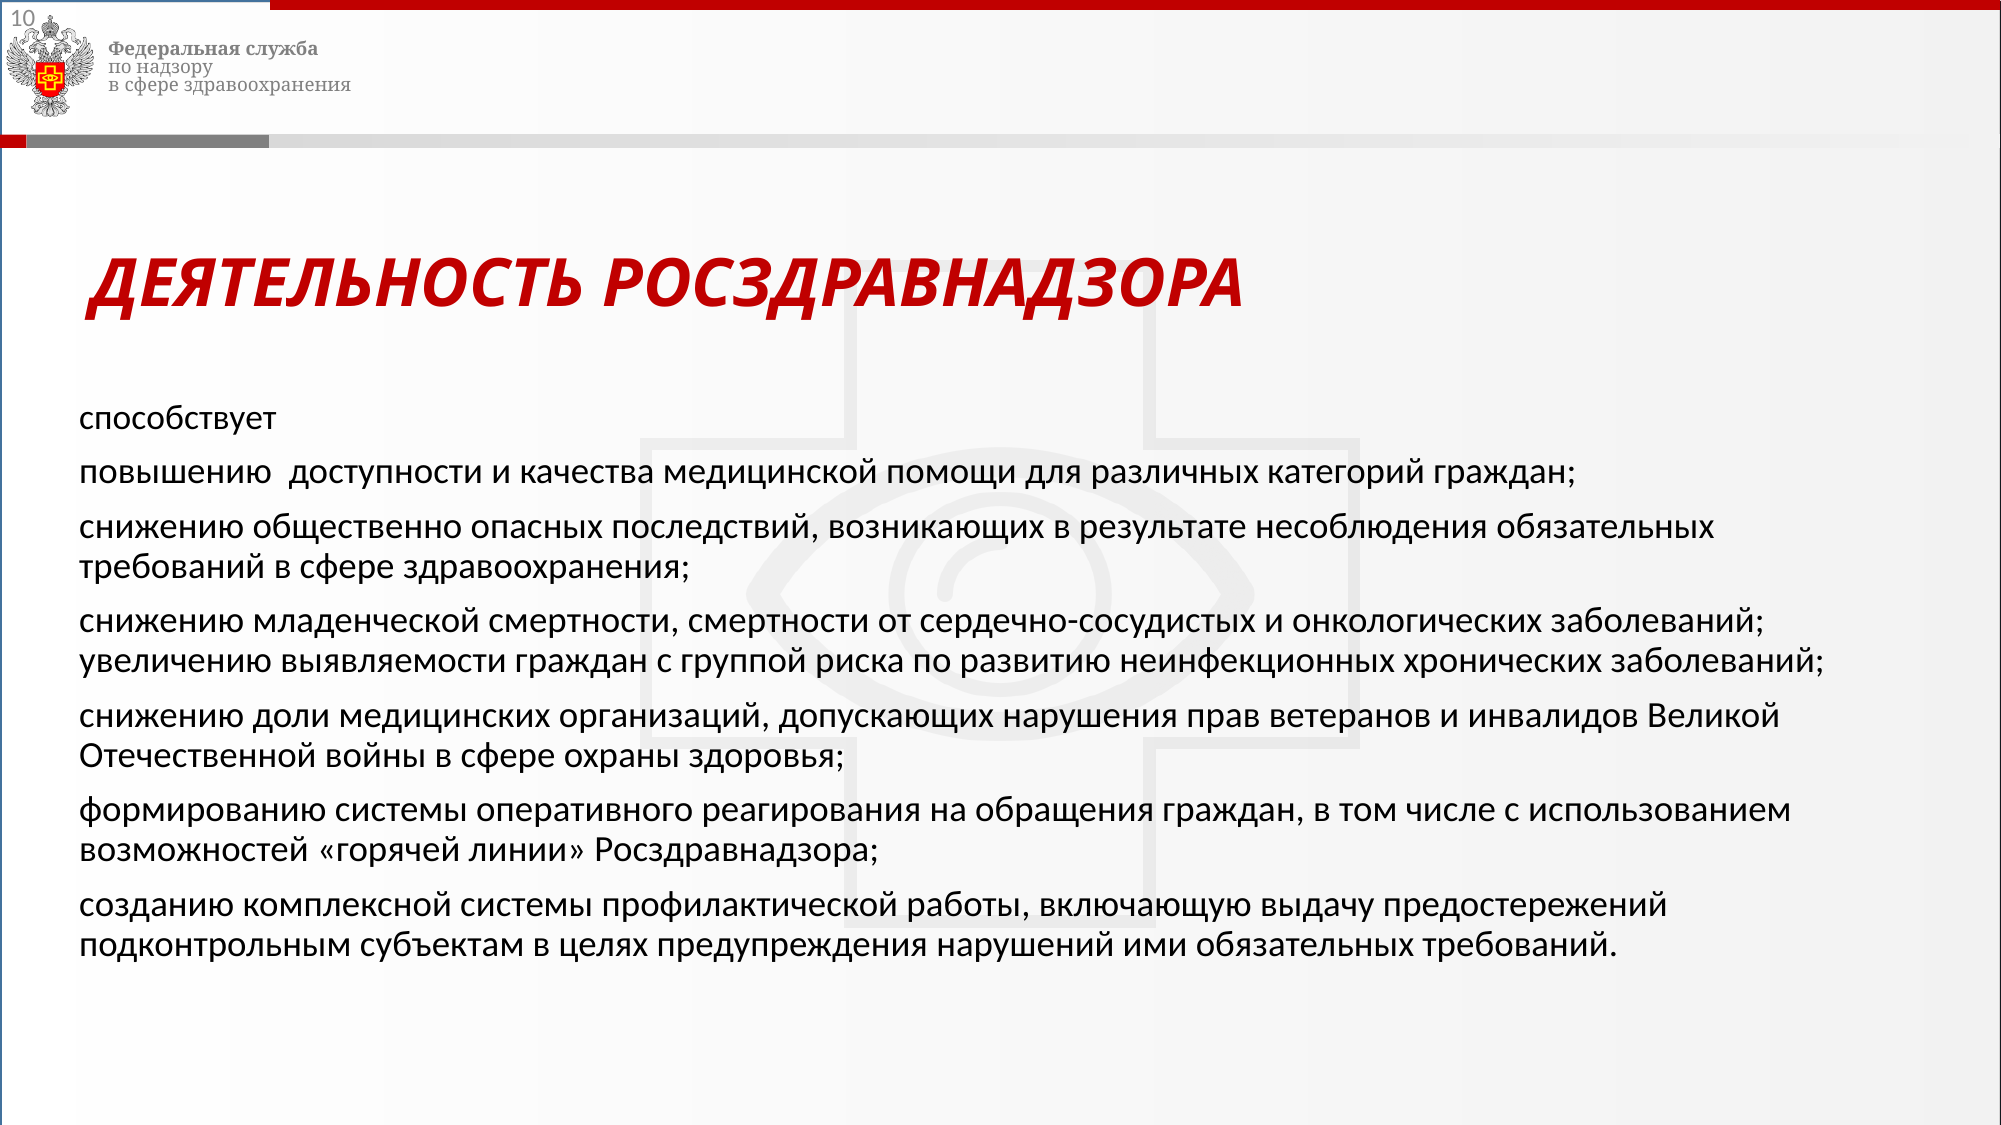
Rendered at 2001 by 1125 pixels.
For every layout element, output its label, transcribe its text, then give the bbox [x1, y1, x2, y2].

title ДЕЯТЕЛЬНОСТЬ РОСЗДРАВНАДЗОРА [76, 155, 1888, 329]
slide_number 10 [0, 0, 65, 47]
picture [0, 15, 101, 117]
list способствует повышению доступности и качества медицинской помощи для различных категорий граждан; снижению общественно опасных последствий, возникающих в результате несоблюдения обязательных требований в сфере здравоохранения; снижению младенческой смертности, смертности от сердечно-сосудистых и онкологических заболеваний; увеличению выявляемости граждан с группой риска по развитию неинфекционных хронических заболеваний; снижению доли медицинских организаций, допускающих нарушения прав ветеранов и инвалидов Великой Отечественной войны в сфере охраны здоровья; формированию системы оперативного реагирования на обращения граждан, в том числе с использованием возможностей «горячей линии» Росздравнадзора; созданию комплексной системы профилактической работы, включающую выдачу предостережений подконтрольным субъектам в целях предупреждения нарушений ими обязательных требований. [64, 353, 1862, 999]
